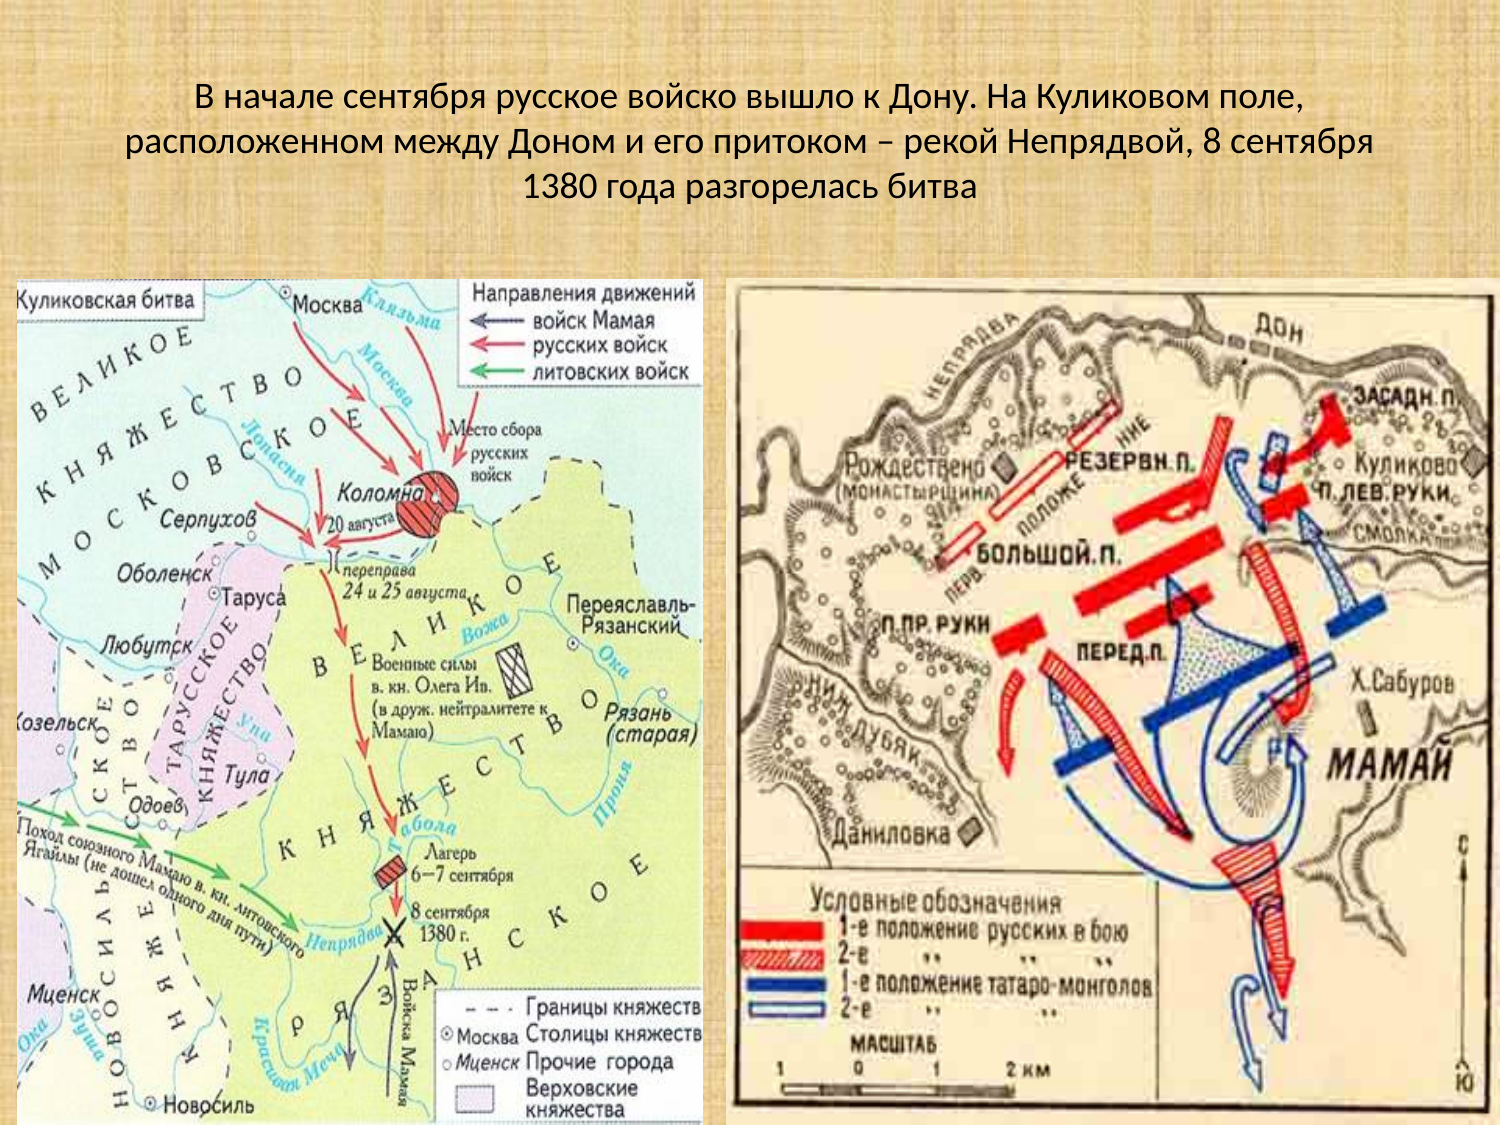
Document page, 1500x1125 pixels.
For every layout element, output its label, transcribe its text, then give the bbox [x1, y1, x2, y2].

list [17, 279, 703, 1125]
title В начале сентября русское войско вышло к Дону. На Куликовом поле, расположенном между Доном и его притоком – рекой Непрядвой, 8 сентября 1380 года разгорелась битва [75, 45, 1425, 233]
picture [0, 0, 1500, 1125]
